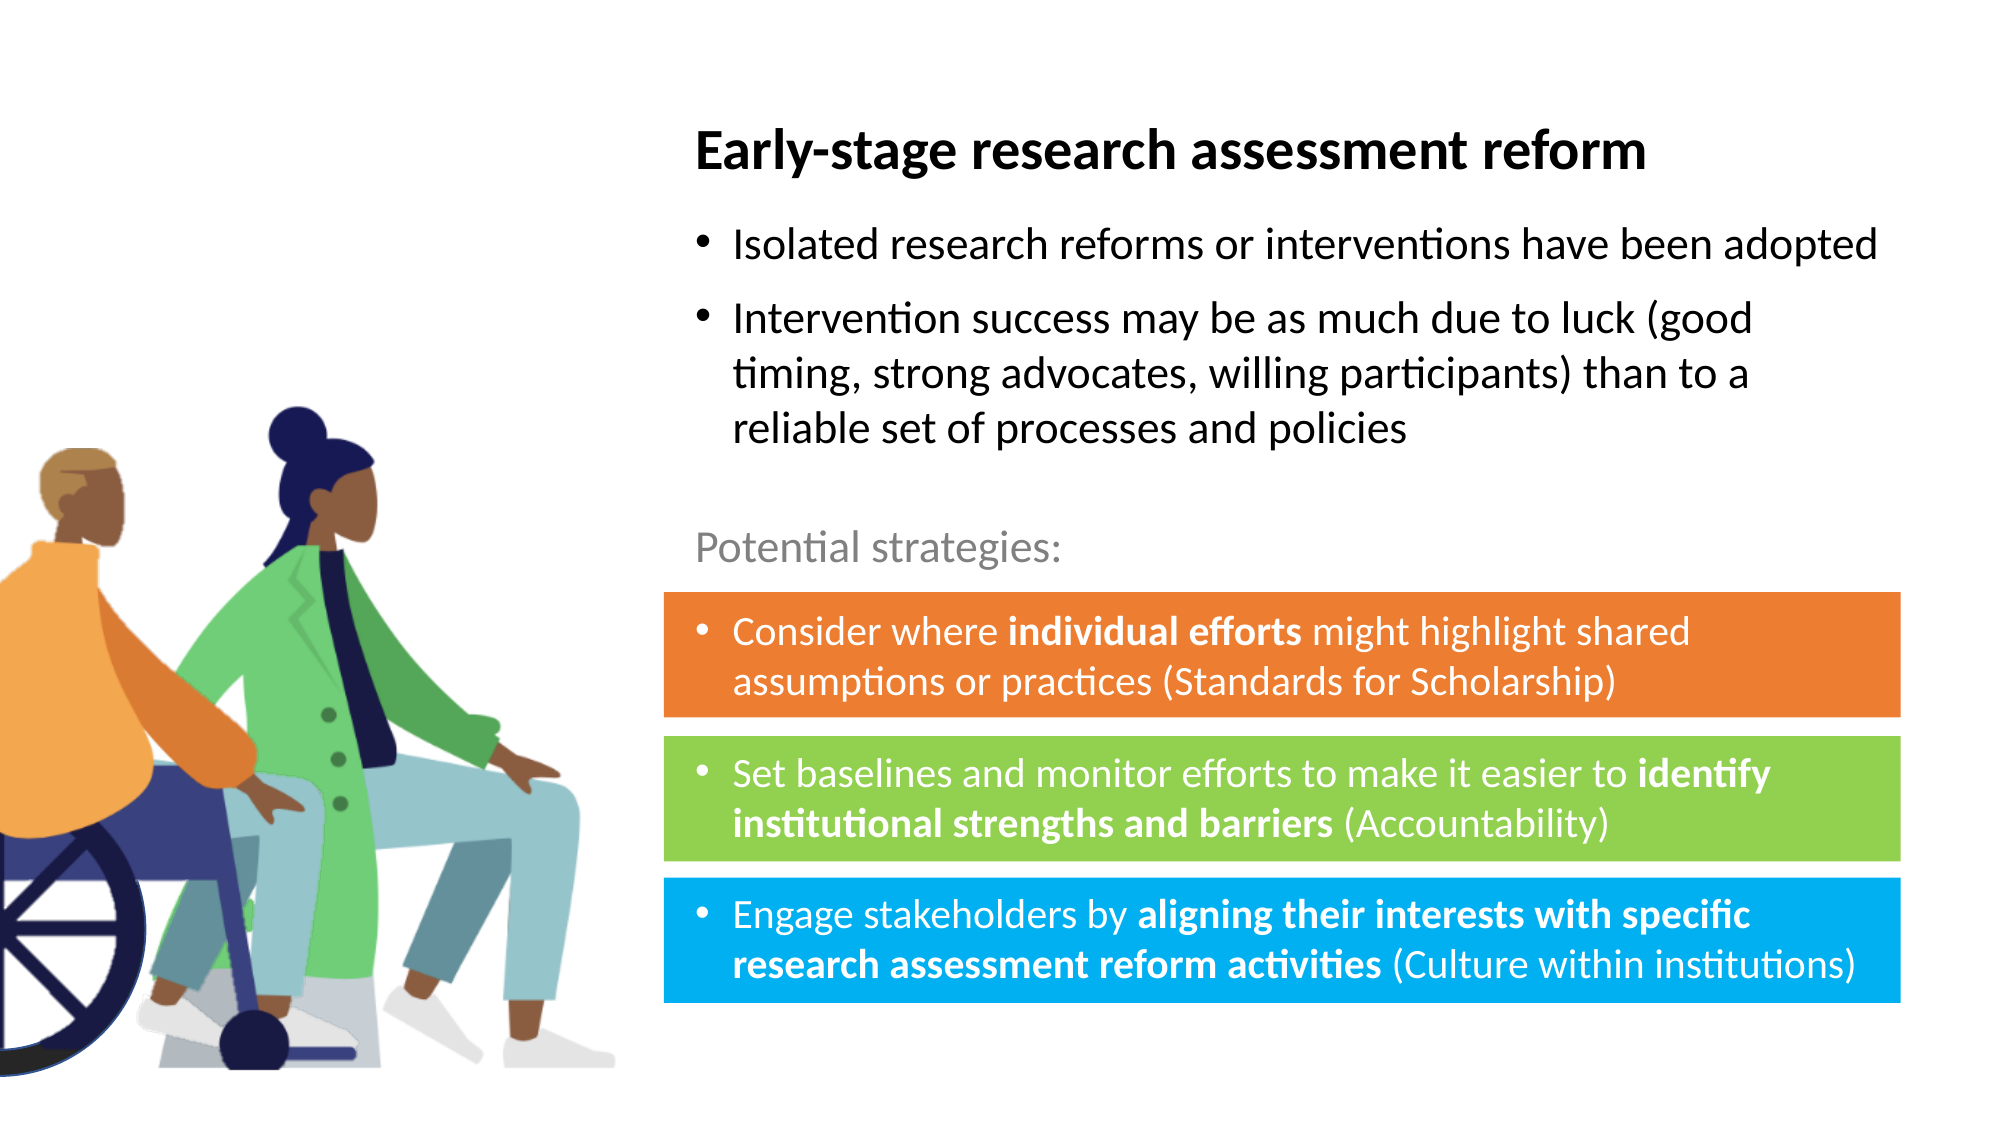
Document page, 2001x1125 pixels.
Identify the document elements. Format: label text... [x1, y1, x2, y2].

text_box [1878, 735, 1902, 862]
text_box Potential strategies: Consider where individual efforts might highlight shared assumptions or practices (Standards for Scholarship) Set baselines and monitor efforts to make it easier to identify institutional strengths and barriers (Accountability) Engage stakeholders by aligning their interests with specific research assessment reform activities (Culture within institutions) [680, 515, 1878, 967]
text_box [1878, 591, 1902, 718]
picture [38, 378, 680, 1076]
list Early-stage research assessment reform Isolated research reforms or interventions have been adopted Intervention success may be as much due to luck (good timing, strong advocates, willing participants) than to a reliable set of processes and policies [680, 111, 1901, 473]
text_box [680, 877, 1902, 1004]
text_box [0, 418, 410, 1116]
